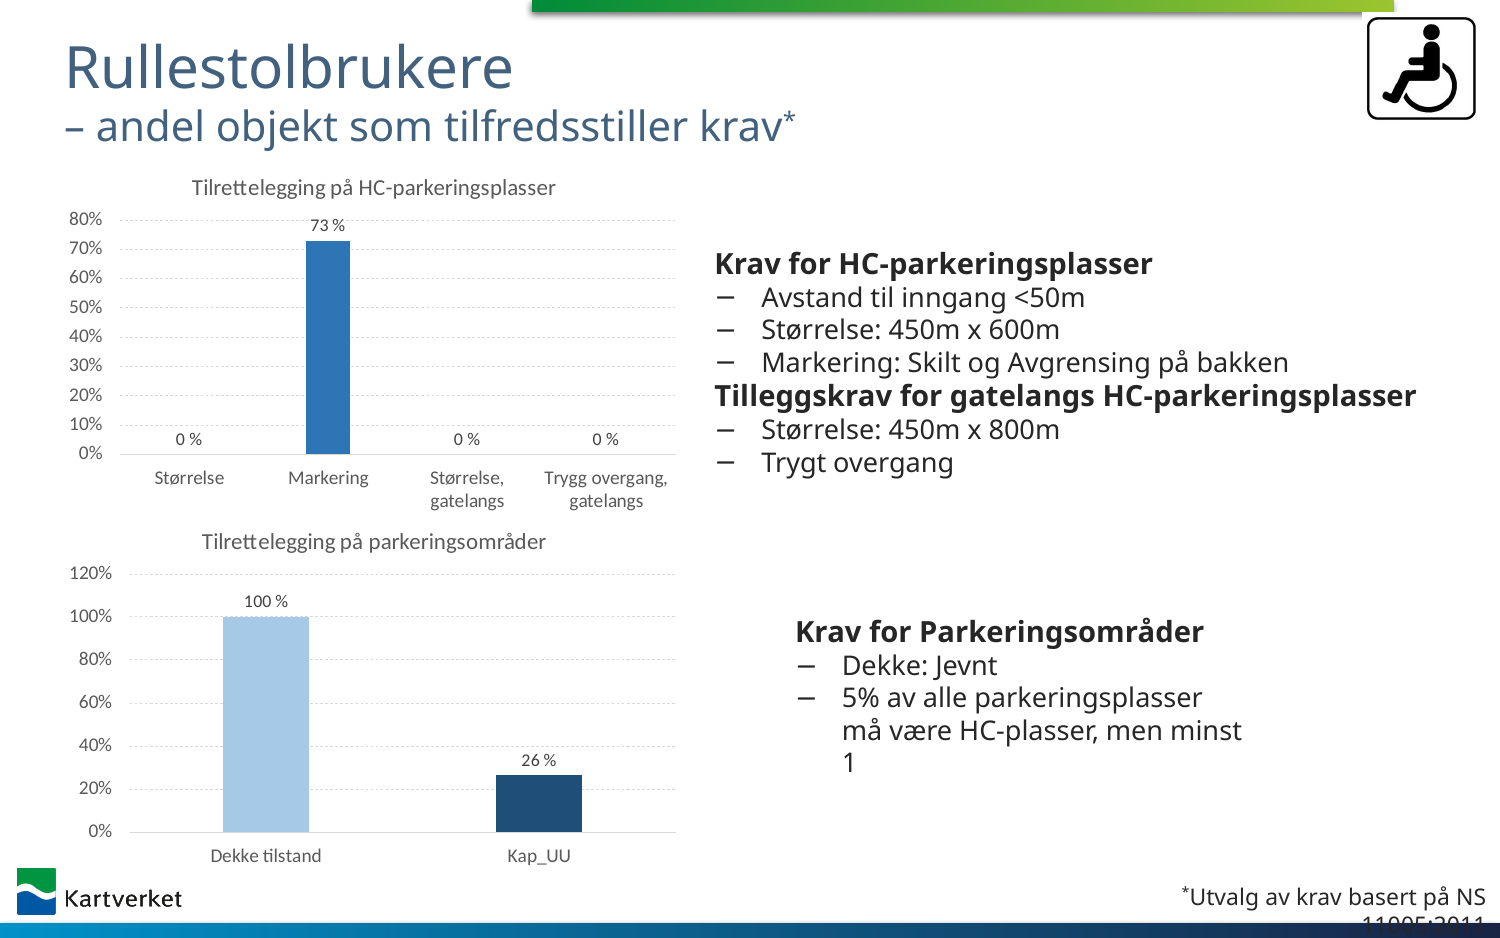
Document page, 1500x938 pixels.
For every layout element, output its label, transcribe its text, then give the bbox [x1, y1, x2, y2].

text_box Rullestolbrukere – andel objekt som tilfredsstiller krav* [49, 25, 1431, 158]
text_box Krav for Parkeringsområder Dekke: Jevnt 5% av alle parkeringsplasser må være HC-plasser, men minst 1 [780, 605, 1261, 786]
picture [62, 166, 687, 519]
text_box Krav for HC-parkeringsplasser Avstand til inngang <50m Størrelse: 450m x 600m Markering: Skilt og Avgrensing på bakken Tilleggskrav for gatelangs HC-parkeringsplasser Størrelse: 450m x 800m Trygt overgang [699, 237, 1433, 485]
text_box *Utvalg av krav basert på NS 11005:2011 [1068, 873, 1500, 938]
picture [1362, 12, 1481, 126]
picture [62, 520, 687, 874]
